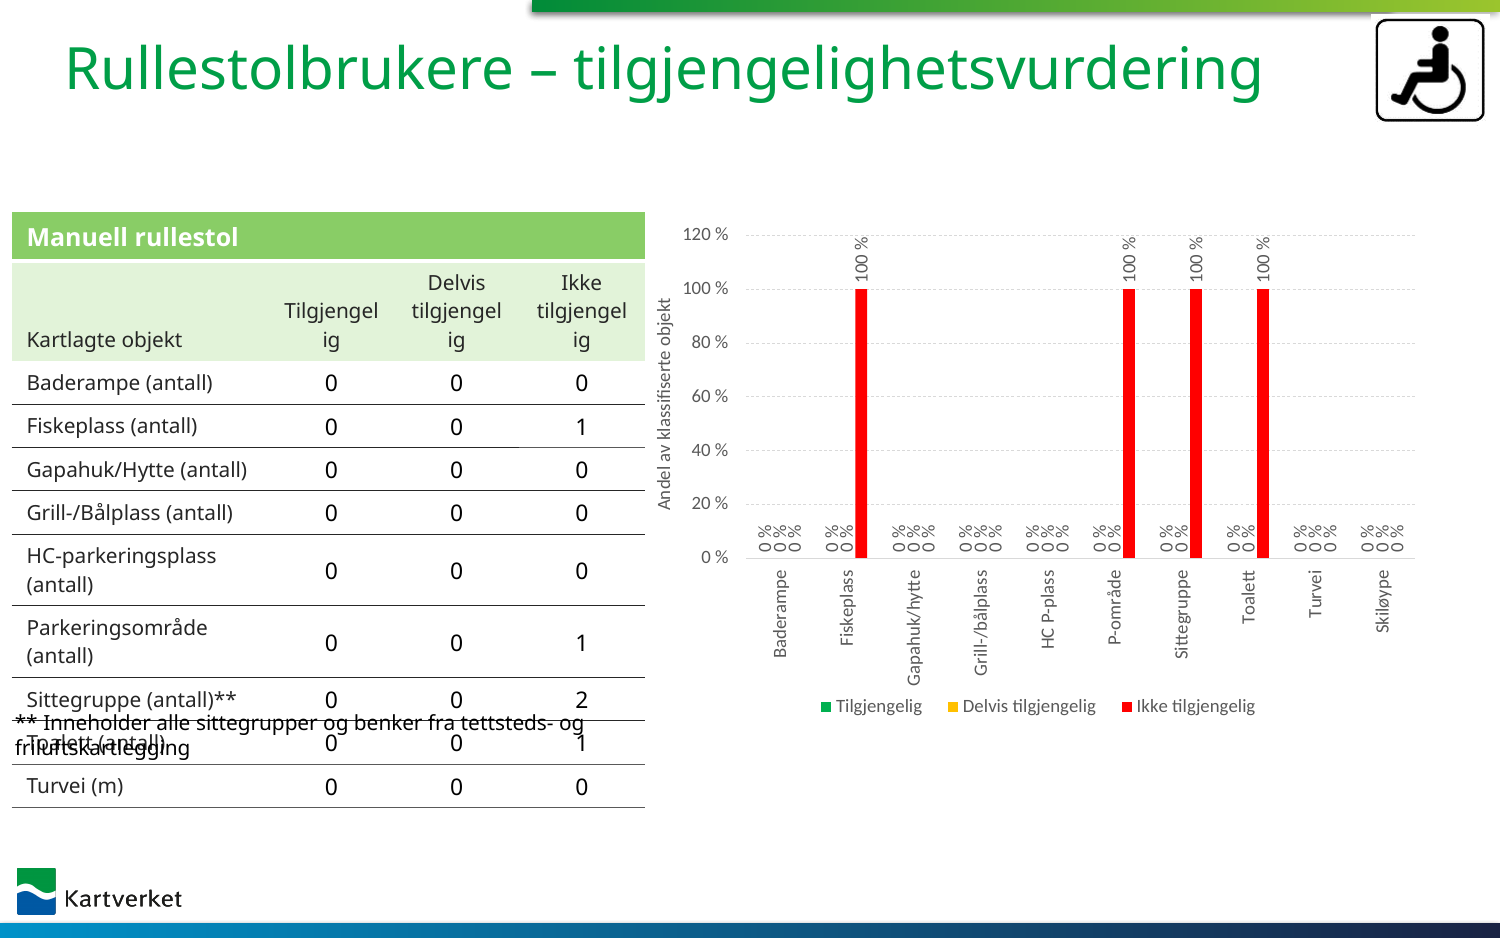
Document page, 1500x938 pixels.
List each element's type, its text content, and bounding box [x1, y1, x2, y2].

table_cell 0 [269, 405, 394, 447]
table_cell 0 [394, 535, 519, 605]
table_cell Turvei (m) [12, 768, 269, 807]
table_cell 0 [519, 491, 638, 534]
table_cell Grill-/Bålplass (antall) [12, 491, 269, 534]
table_cell 0 [269, 768, 394, 807]
table_cell 0 [269, 361, 394, 404]
table_cell Parkeringsområde (antall) [12, 606, 269, 677]
table_cell 0 [394, 678, 519, 702]
table_cell Gapahuk/Hytte (antall) [12, 448, 269, 490]
table_cell 0 [394, 405, 519, 447]
table_cell 0 [269, 678, 394, 702]
table_cell 0 [394, 491, 519, 534]
picture [643, 218, 1427, 728]
table_cell Sittegruppe (antall)** [12, 678, 269, 702]
table_header Manuell rullestol [12, 212, 645, 259]
table_cell HC-parkeringsplass (antall) [12, 535, 269, 605]
table_cell Tilgjengelig [269, 263, 394, 361]
table_cell 0 [394, 361, 519, 404]
table_cell 0 [394, 768, 519, 807]
table_cell 0 [394, 448, 519, 490]
table_cell Delvis tilgjengelig [394, 263, 519, 361]
table_cell Fiskeplass (antall) [12, 405, 269, 447]
table_cell 0 [519, 448, 638, 490]
table_cell 0 [269, 448, 394, 490]
table_cell 1 [519, 405, 638, 447]
table_cell 0 [519, 768, 645, 807]
text_box ** Inneholder alle sittegrupper og benker fra tettsteds- og friluftskartlegging [0, 702, 745, 768]
table_cell 0 [394, 606, 519, 677]
text_box Rullestolbrukere – tilgjengelighetsvurdering [49, 12, 1372, 109]
table_cell Ikke tilgjengelig [519, 263, 638, 361]
table_cell 1 [519, 606, 638, 677]
table_cell 0 [519, 361, 638, 404]
table_cell 0 [269, 491, 394, 534]
table_cell 0 [269, 606, 394, 677]
table_cell Baderampe (antall) [12, 361, 269, 404]
picture [1371, 13, 1491, 127]
table_cell 2 [519, 678, 638, 702]
table_cell 0 [269, 535, 394, 605]
table_cell 0 [519, 535, 638, 605]
table_cell Kartlagte objekt [12, 263, 269, 361]
